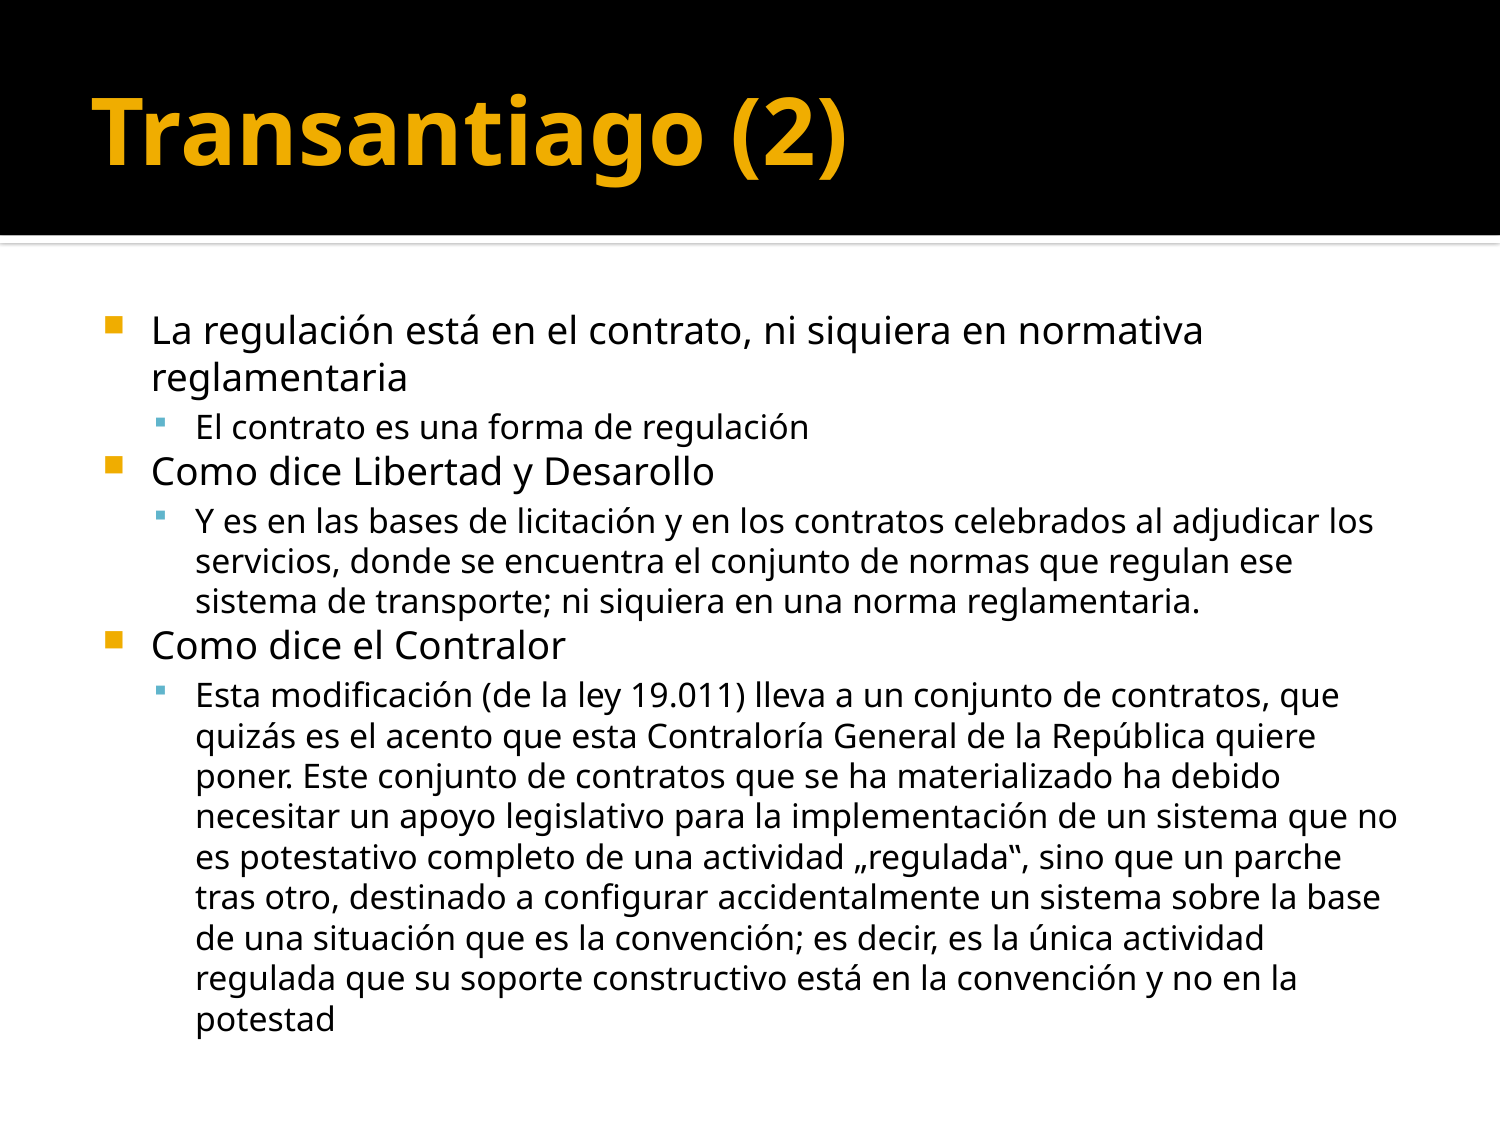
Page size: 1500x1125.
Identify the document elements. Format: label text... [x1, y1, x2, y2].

list La regulación está en el contrato, ni siquiera en normativa reglamentaria El contrato es una forma de regulación Como dice Libertad y Desarollo Y es en las bases de licitación y en los contratos celebrados al adjudicar los servicios, donde se encuentra el conjunto de normas que regulan ese sistema de transporte; ni siquiera en una norma reglamentaria. Como dice el Contralor Esta modificación (de la ley 19.011) lleva a un conjunto de contratos, que quizás es el acento que esta Contraloría General de la República quiere poner. Este conjunto de contratos que se ha materializado ha debido necesitar un apoyo legislativo para la implementación de un sistema que no es potestativo completo de una actividad „regulada‟, sino que un parche tras otro, destinado a configurar accidentalmente un sistema sobre la base de una situación que es la convención; es decir, es la única actividad regulada que su soporte constructivo está en la convención y no en la potestad [75, 291, 1425, 1050]
title Transantiago (2) [75, 25, 1425, 231]
